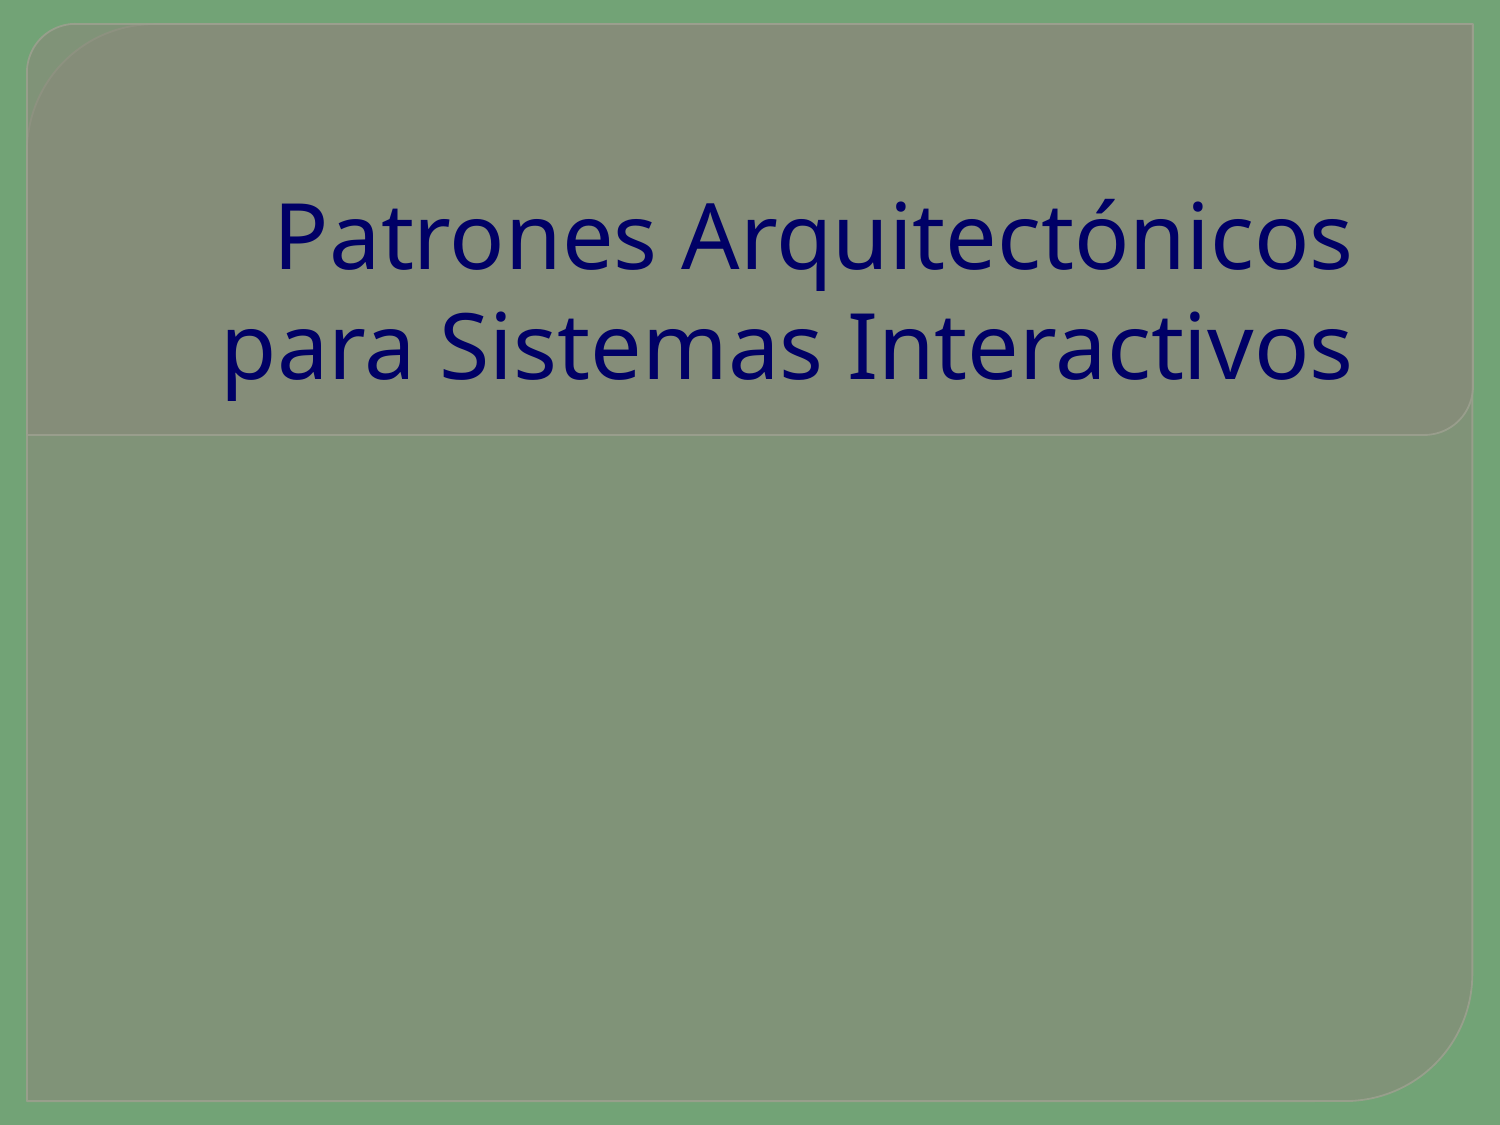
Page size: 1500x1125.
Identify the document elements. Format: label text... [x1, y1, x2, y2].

title Patrones Arquitectónicos para Sistemas Interactivos [117, 164, 1393, 406]
